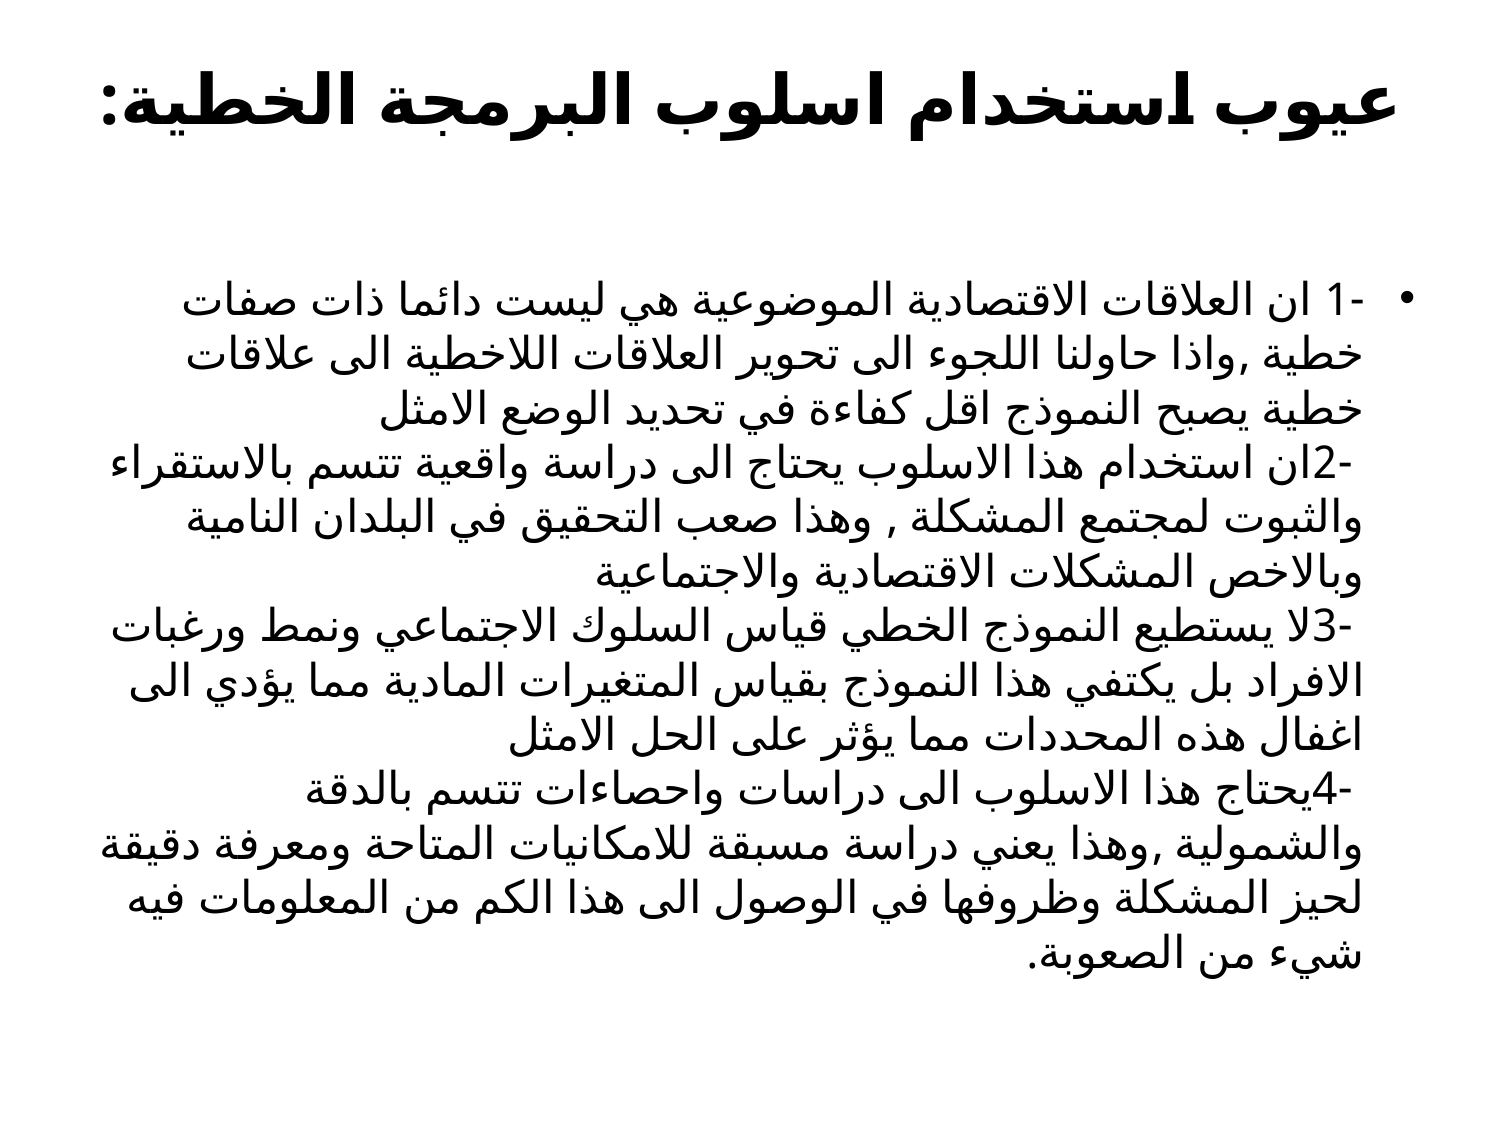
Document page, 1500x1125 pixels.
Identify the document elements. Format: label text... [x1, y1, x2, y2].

title عيوب استخدام اسلوب البرمجة الخطية: [75, 45, 1425, 233]
list -1 ان العلاقات الاقتصادية الموضوعية هي ليست دائما ذات صفات خطية ,واذا حاولنا اللجوء الى تحوير العلاقات اللاخطية الى علاقات خطية يصبح النموذج اقل كفاءة في تحديد الوضع الامثل -2ان استخدام هذا الاسلوب يحتاج الى دراسة واقعية تتسم بالاستقراء والثبوت لمجتمع المشكلة , وهذا صعب التحقيق في البلدان النامية وبالاخص المشكلات الاقتصادية والاجتماعية -3لا يستطيع النموذج الخطي قياس السلوك الاجتماعي ونمط ورغبات الافراد بل يكتفي هذا النموذج بقياس المتغيرات المادية مما يؤدي الى اغفال هذه المحددات مما يؤثر على الحل الامثل -4يحتاج هذا الاسلوب الى دراسات واحصاءات تتسم بالدقة والشمولية ,وهذا يعني دراسة مسبقة للامكانيات المتاحة ومعرفة دقيقة لحيز المشكلة وظروفها في الوصول الى هذا الكم من المعلومات فيه شيء من الصعوبة. [75, 262, 1425, 1005]
